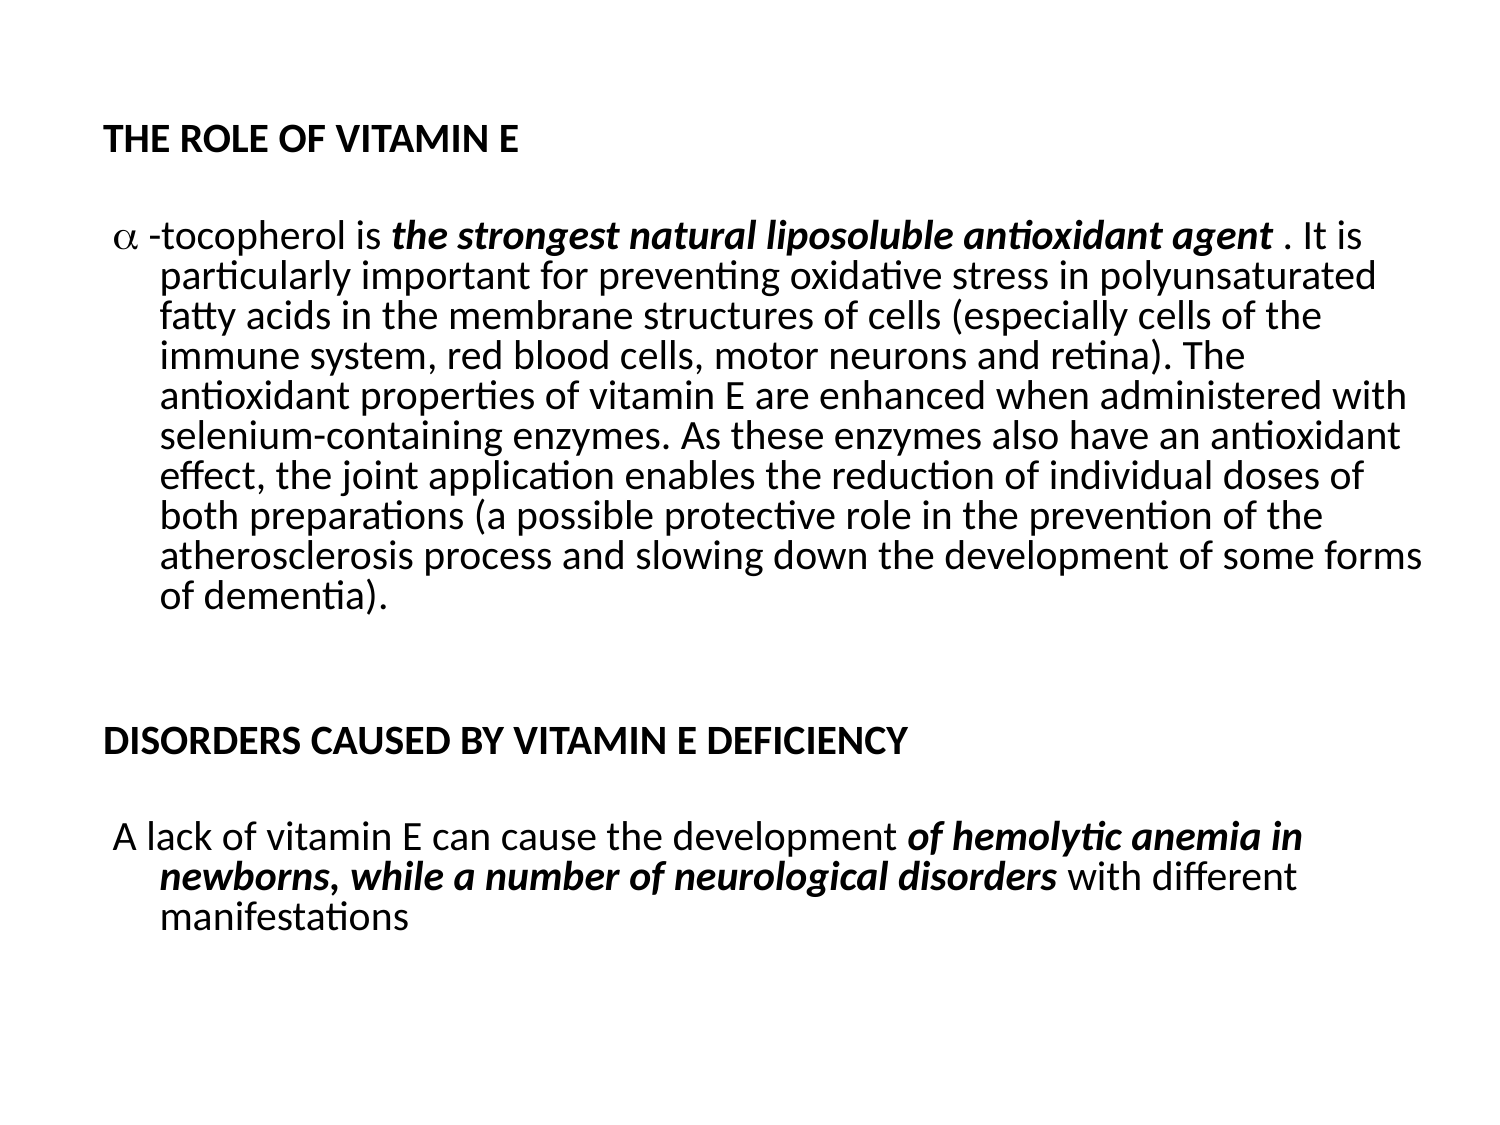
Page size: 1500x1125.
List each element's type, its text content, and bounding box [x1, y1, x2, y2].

text_box THE ROLE OF VITAMIN E  -tocopherol is the strongest natural liposoluble antioxidant agent . It is particularly important for preventing oxidative stress in polyunsaturated fatty acids in the membrane structures of cells (especially cells of the immune system, red blood cells, motor neurons and retina). The antioxidant properties of vitamin E are enhanced when administered with selenium-containing enzymes. As these enzymes also have an antioxidant effect, the joint application enables the reduction of individual doses of both preparations (a possible protective role in the prevention of the atherosclerosis process and slowing down the development of some forms of dementia). DISORDERS CAUSED BY VITAMIN E DEFICIENCY A lack of vitamin E can cause the development of hemolytic anemia in newborns, while a number of neurological disorders with different manifestations [88, 113, 1451, 988]
